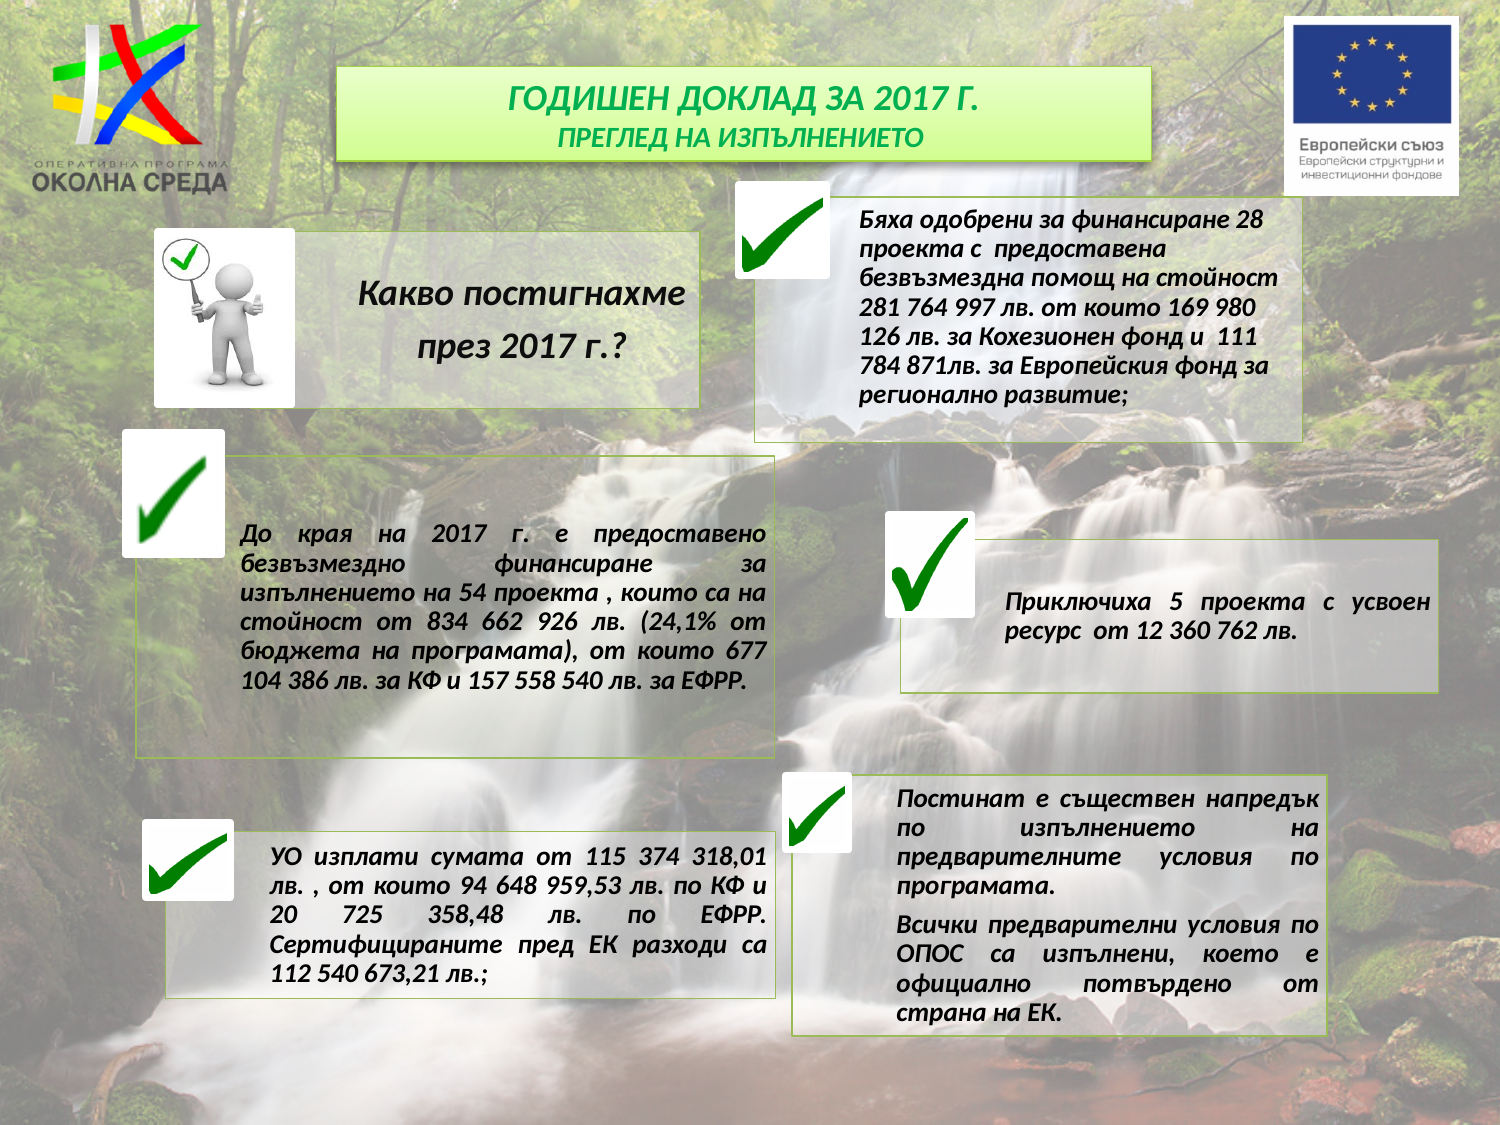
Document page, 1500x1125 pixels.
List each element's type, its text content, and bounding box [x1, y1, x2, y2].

picture [0, 2, 255, 209]
title ГОДИШЕН ДОКЛАД ЗА 2017 Г. ПРЕГЛЕД НА ИЗПЪЛНЕНИЕТО [336, 66, 1152, 162]
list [62, 184, 1449, 1059]
picture [1284, 16, 1459, 197]
